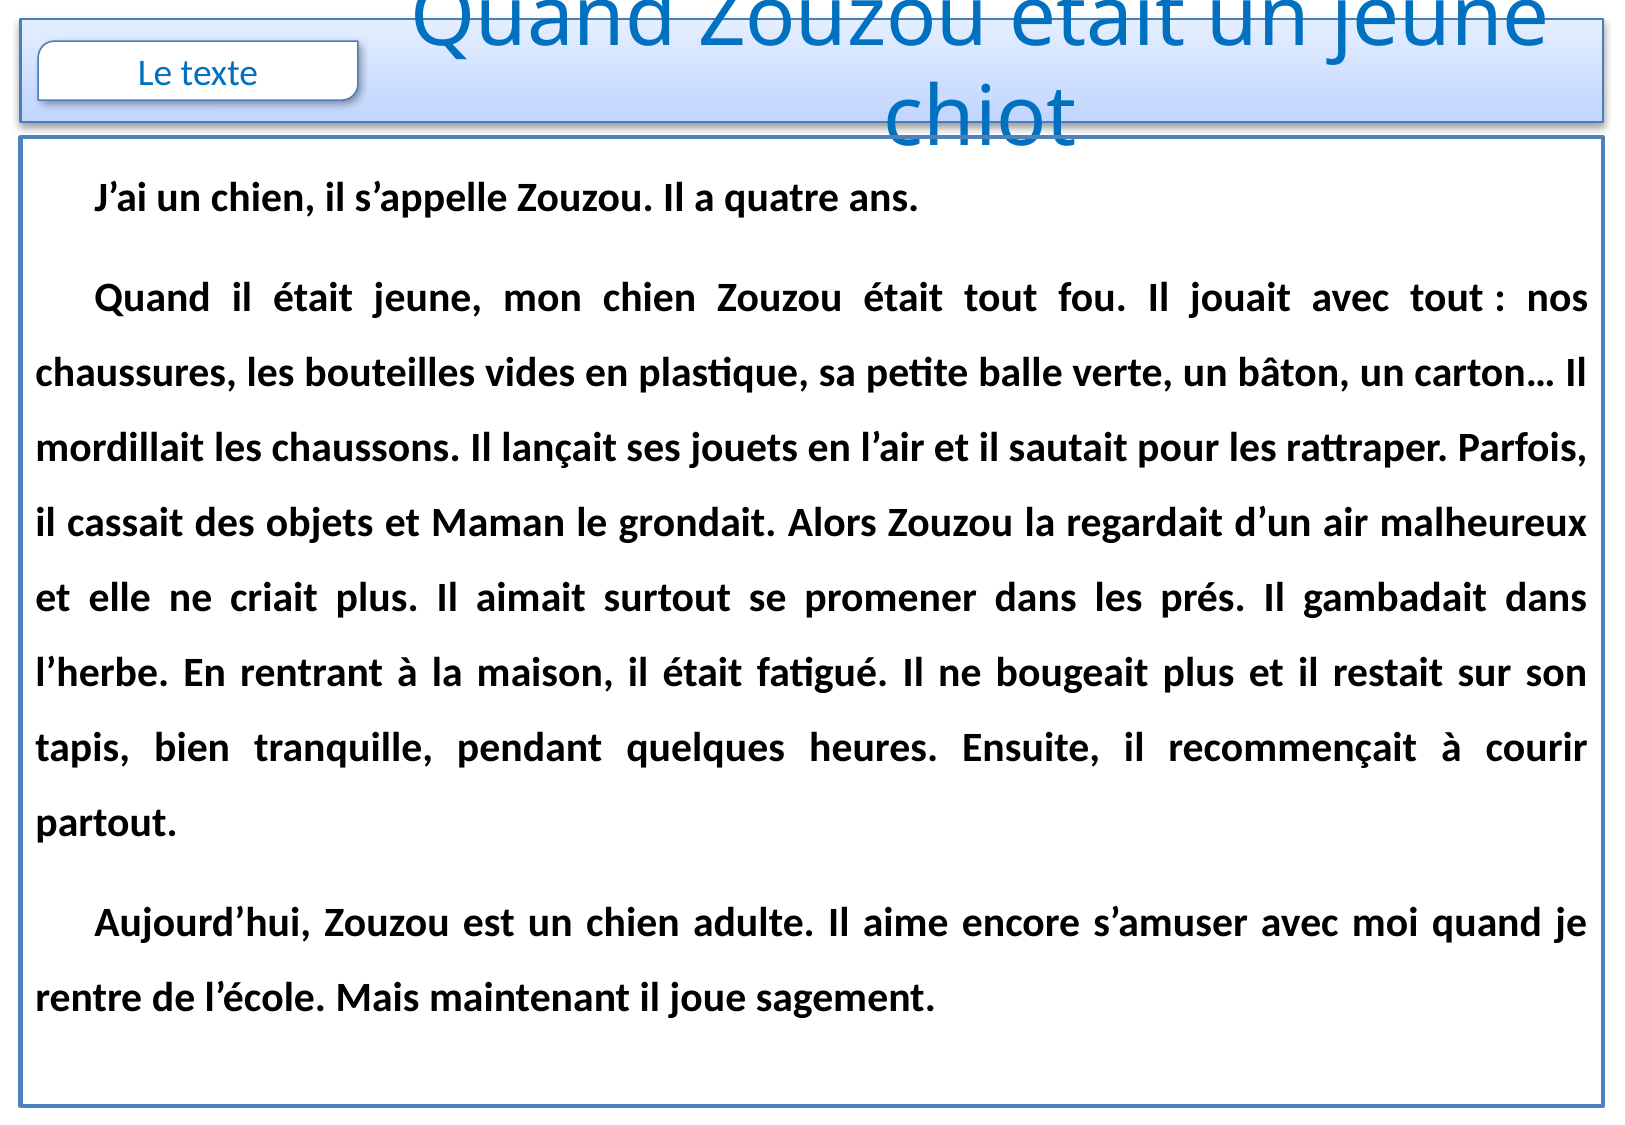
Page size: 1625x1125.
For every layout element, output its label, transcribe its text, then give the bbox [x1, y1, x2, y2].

title Quand Zouzou était un jeune chiot [357, 4, 1604, 120]
list J’ai un chien, il s’appelle Zouzou. Il a quatre ans. Quand il était jeune, mon chien Zouzou était tout fou. Il jouait avec tout : nos chaussures, les bouteilles vides en plastique, sa petite balle verte, un bâton, un carton… Il mordillait les chaussons. Il lançait ses jouets en l’air et il sautait pour les rattraper. Parfois, il cassait des objets et Maman le grondait. Alors Zouzou la regardait d’un air malheureux et elle ne criait plus. Il aimait surtout se promener dans les prés. Il gambadait dans l’herbe. En rentrant à la maison, il était fatigué. Il ne bougeait plus et il restait sur son tapis, bien tranquille, pendant quelques heures. Ensuite, il recommençait à courir partout. Aujourd’hui, Zouzou est un chien adulte. Il aime encore s’amuser avec moi quand je rentre de l’école. Mais maintenant il joue sagement. [18, 135, 1605, 1108]
